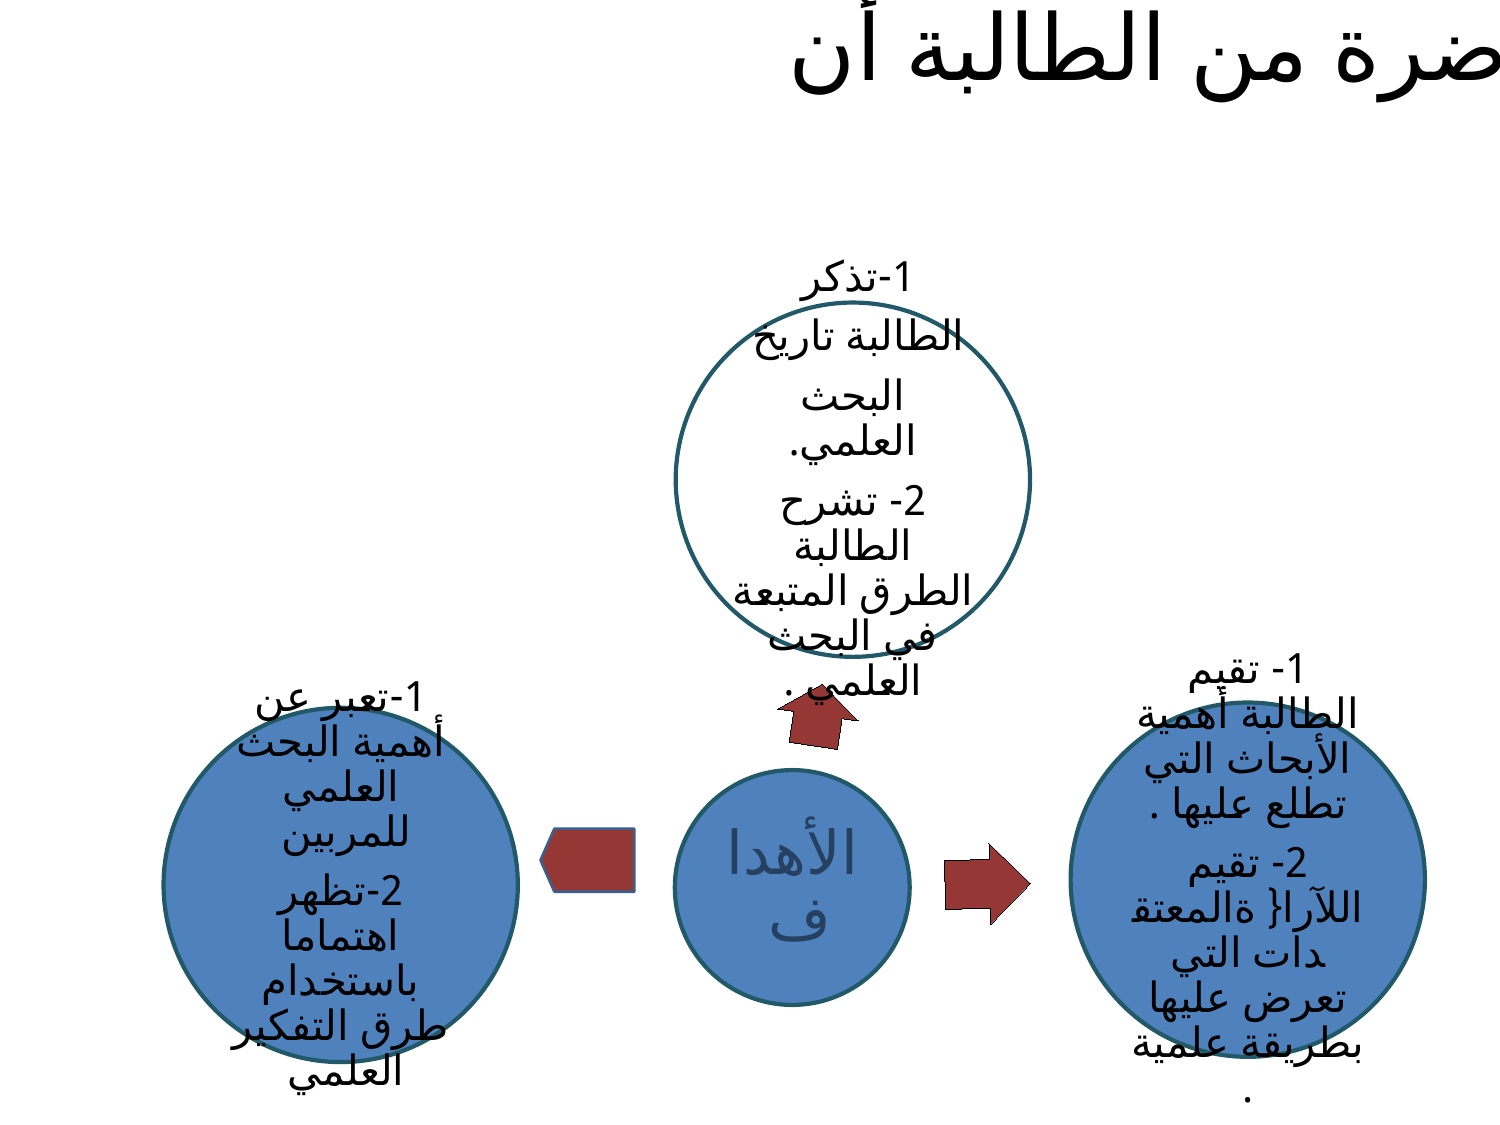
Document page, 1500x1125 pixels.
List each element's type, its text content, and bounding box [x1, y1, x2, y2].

title يتوقع بعد المحاضرة من الطالبة أن [762, 0, 1500, 138]
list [74, 262, 1426, 1006]
